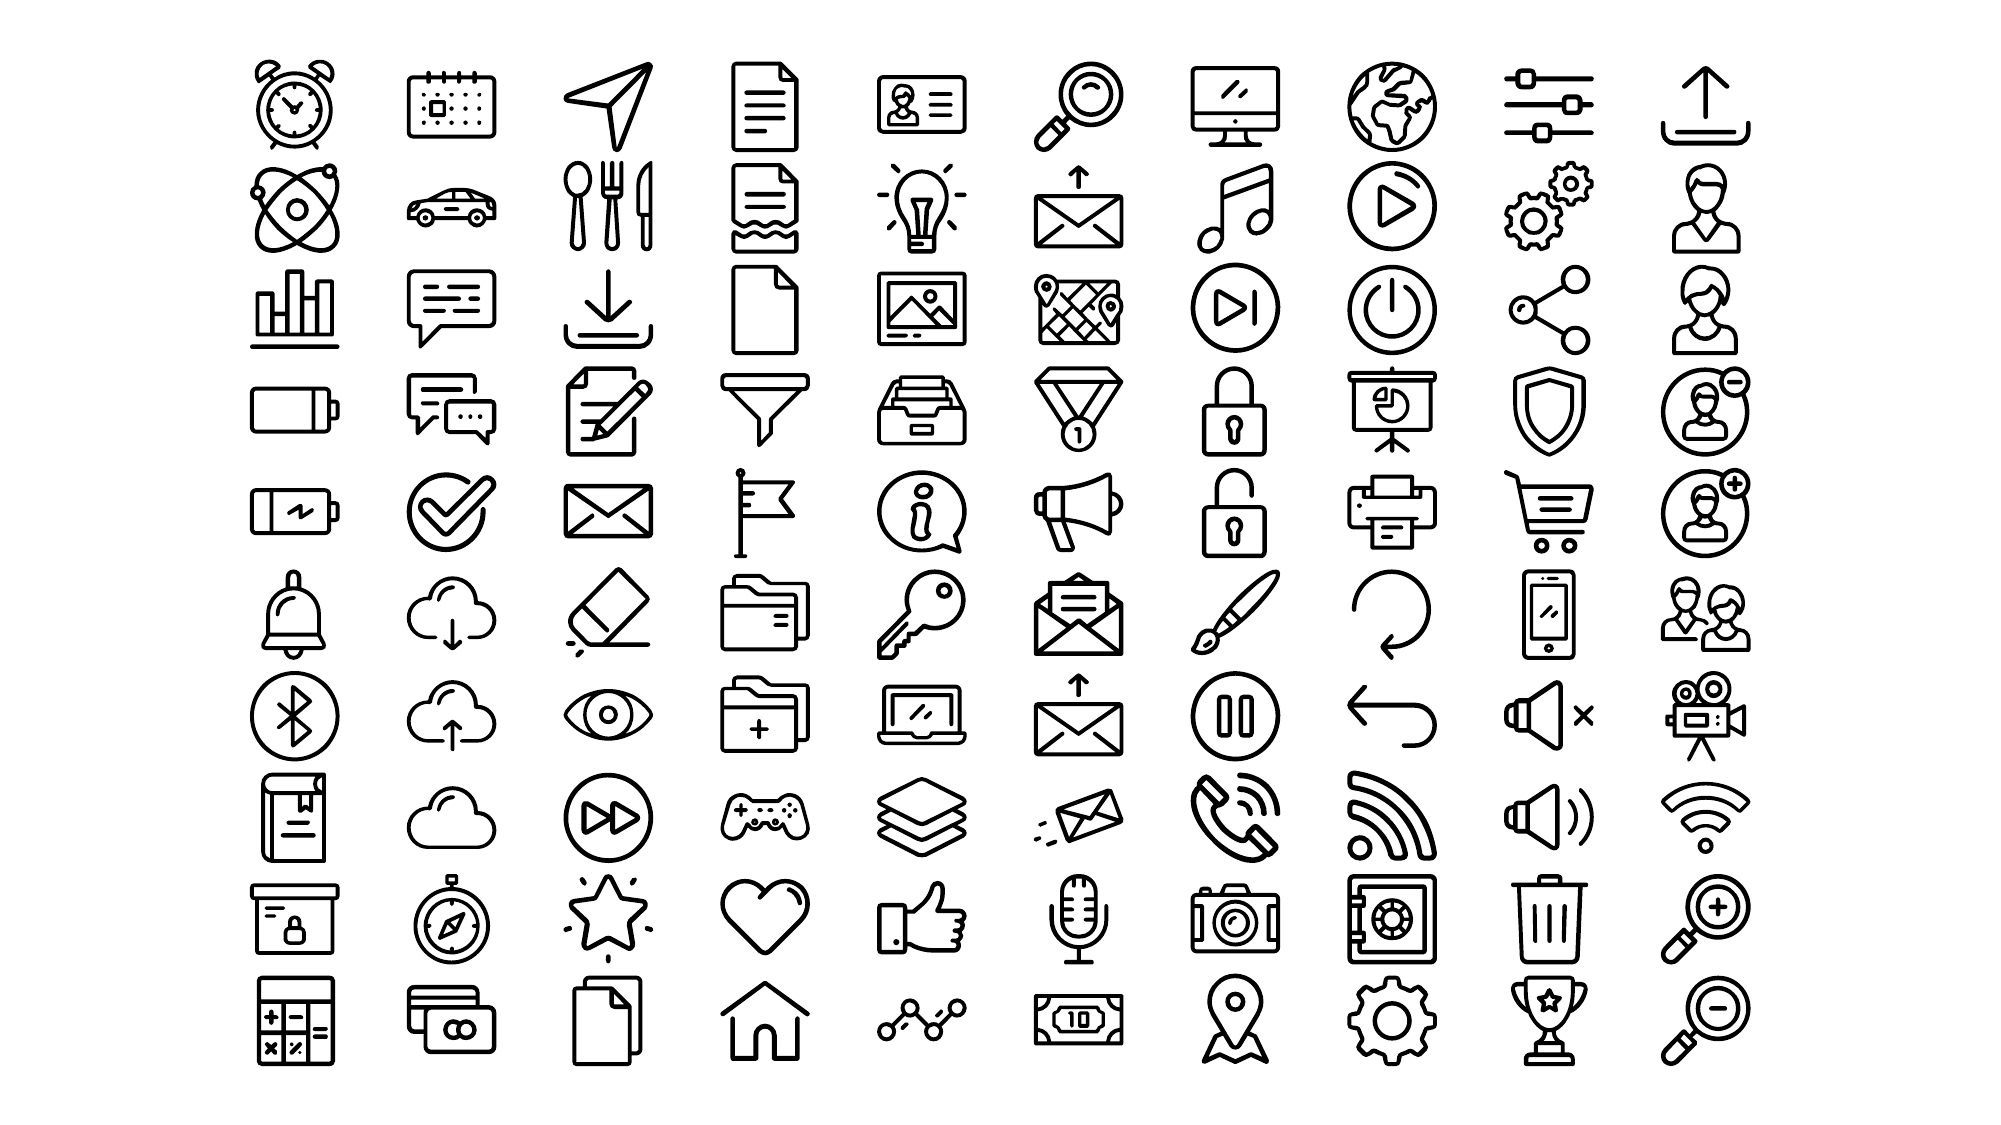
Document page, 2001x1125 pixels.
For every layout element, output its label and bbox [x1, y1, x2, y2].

text_box [1510, 975, 1588, 1067]
text_box [1504, 783, 1560, 851]
text_box [572, 975, 643, 1067]
text_box [261, 569, 326, 660]
text_box [1033, 61, 1124, 153]
text_box [954, 192, 967, 198]
text_box [1548, 160, 1594, 207]
text_box [1068, 71, 1114, 117]
text_box [286, 820, 310, 825]
text_box [601, 160, 624, 252]
text_box [1680, 809, 1731, 834]
text_box [720, 573, 810, 652]
text_box [891, 163, 901, 174]
text_box [249, 488, 340, 536]
text_box [579, 877, 587, 886]
text_box [443, 618, 463, 651]
text_box [249, 163, 340, 253]
text_box [406, 70, 497, 139]
text_box [877, 271, 967, 347]
text_box [1347, 474, 1437, 550]
text_box [285, 198, 309, 222]
text_box [1660, 120, 1751, 146]
text_box [422, 215, 429, 221]
text_box [947, 219, 957, 231]
text_box [443, 207, 460, 212]
text_box [1504, 470, 1594, 535]
text_box [1522, 569, 1576, 660]
text_box [1347, 264, 1437, 356]
text_box [1067, 1011, 1074, 1028]
text_box [598, 705, 618, 725]
text_box [563, 483, 654, 539]
text_box [1190, 671, 1281, 762]
text_box [605, 954, 611, 964]
text_box [1033, 836, 1042, 842]
text_box [720, 793, 810, 841]
text_box [1697, 837, 1714, 854]
text_box [1573, 705, 1594, 726]
text_box [1660, 467, 1751, 559]
text_box [877, 470, 967, 554]
text_box [406, 269, 497, 349]
text_box [1033, 194, 1124, 249]
text_box [1660, 975, 1751, 1067]
text_box [1252, 289, 1257, 326]
text_box [584, 269, 633, 323]
text_box [563, 772, 654, 864]
text_box [1190, 774, 1279, 863]
text_box [254, 59, 335, 150]
text_box [877, 375, 967, 446]
text_box [563, 324, 654, 349]
text_box [437, 911, 466, 940]
text_box [943, 163, 953, 174]
text_box [1033, 572, 1124, 656]
text_box [1078, 1011, 1090, 1028]
text_box [1660, 366, 1751, 457]
text_box [1052, 1005, 1105, 1034]
text_box [1197, 163, 1274, 254]
text_box [423, 897, 480, 955]
text_box [575, 649, 584, 658]
text_box [1508, 264, 1591, 356]
text_box [720, 675, 810, 753]
text_box [1068, 165, 1089, 190]
text_box [1347, 770, 1437, 861]
text_box [910, 501, 932, 542]
text_box [913, 482, 934, 500]
text_box [563, 61, 653, 153]
text_box [1660, 874, 1751, 965]
text_box [1190, 883, 1281, 954]
text_box [406, 786, 497, 849]
text_box [1033, 273, 1124, 346]
text_box [636, 160, 653, 252]
text_box [406, 472, 486, 553]
text_box [1190, 66, 1281, 147]
text_box [442, 719, 463, 752]
text_box [255, 269, 334, 337]
text_box [644, 926, 654, 933]
text_box [1216, 694, 1233, 738]
text_box [877, 684, 967, 746]
text_box [1238, 694, 1254, 738]
text_box [1191, 569, 1281, 656]
text_box [1213, 289, 1248, 327]
text_box [280, 833, 316, 838]
text_box [413, 874, 491, 965]
text_box [1237, 772, 1281, 817]
text_box [1510, 874, 1589, 965]
text_box [249, 671, 340, 762]
text_box [563, 160, 593, 252]
text_box [275, 596, 296, 617]
text_box [563, 926, 572, 933]
text_box [1201, 973, 1269, 1064]
text_box [887, 219, 897, 231]
text_box [731, 230, 799, 254]
text_box [733, 467, 795, 559]
text_box [1038, 821, 1047, 827]
text_box [731, 163, 799, 229]
text_box [1049, 904, 1109, 965]
text_box [1672, 163, 1741, 254]
text_box [1351, 569, 1432, 660]
text_box [406, 576, 497, 640]
text_box [1190, 262, 1281, 353]
text_box [877, 880, 967, 955]
text_box [720, 373, 810, 448]
text_box [1033, 994, 1124, 1046]
text_box [1347, 161, 1438, 252]
text_box [1034, 366, 1124, 453]
text_box [1068, 673, 1089, 698]
text_box [1665, 671, 1747, 762]
text_box [565, 366, 637, 457]
text_box [1347, 874, 1437, 965]
text_box [720, 981, 810, 1017]
text_box [287, 504, 314, 520]
text_box [1347, 975, 1437, 1067]
text_box [1533, 537, 1550, 554]
text_box [877, 776, 967, 858]
text_box [437, 585, 455, 602]
text_box [1672, 264, 1738, 356]
text_box [249, 386, 340, 434]
text_box [877, 192, 890, 198]
text_box [406, 187, 497, 228]
text_box [731, 61, 799, 153]
text_box [1681, 66, 1730, 120]
text_box [567, 567, 651, 647]
text_box [437, 688, 455, 706]
text_box [1033, 702, 1124, 757]
text_box [249, 344, 340, 349]
text_box [1033, 472, 1124, 553]
text_box [877, 75, 967, 134]
text_box [1347, 366, 1437, 453]
text_box [890, 693, 954, 727]
text_box [1660, 576, 1709, 642]
text_box [1046, 839, 1058, 847]
text_box [406, 373, 477, 436]
text_box [565, 641, 576, 646]
text_box [909, 703, 926, 721]
text_box [437, 795, 455, 812]
text_box [1055, 788, 1124, 844]
text_box [417, 475, 497, 537]
text_box [1081, 82, 1101, 90]
text_box [730, 1016, 800, 1061]
text_box [1561, 537, 1578, 554]
text_box [720, 878, 810, 956]
text_box [420, 387, 464, 392]
text_box [1504, 191, 1564, 252]
text_box [444, 399, 497, 446]
text_box [877, 998, 967, 1042]
text_box [1567, 799, 1579, 836]
text_box [1701, 584, 1751, 652]
text_box [563, 689, 654, 741]
text_box [406, 680, 497, 743]
text_box [923, 710, 932, 720]
text_box [568, 874, 648, 952]
text_box [256, 975, 336, 1067]
text_box [1201, 467, 1267, 559]
text_box [406, 984, 497, 1055]
text_box [744, 191, 786, 197]
text_box [1201, 366, 1267, 457]
text_box [249, 883, 340, 955]
text_box [877, 569, 966, 660]
text_box [731, 264, 799, 356]
text_box [1513, 366, 1586, 457]
text_box [1060, 874, 1098, 939]
text_box [1504, 680, 1563, 751]
text_box [1578, 788, 1594, 846]
text_box [580, 379, 653, 442]
text_box [1504, 122, 1594, 144]
text_box [629, 877, 637, 886]
text_box [894, 169, 949, 254]
text_box [744, 204, 786, 209]
text_box [1504, 68, 1594, 90]
text_box [1504, 94, 1594, 116]
text_box [1347, 61, 1437, 153]
text_box [420, 401, 440, 406]
text_box [1660, 781, 1751, 813]
text_box [1347, 685, 1437, 748]
text_box [276, 685, 313, 748]
text_box [261, 772, 326, 863]
